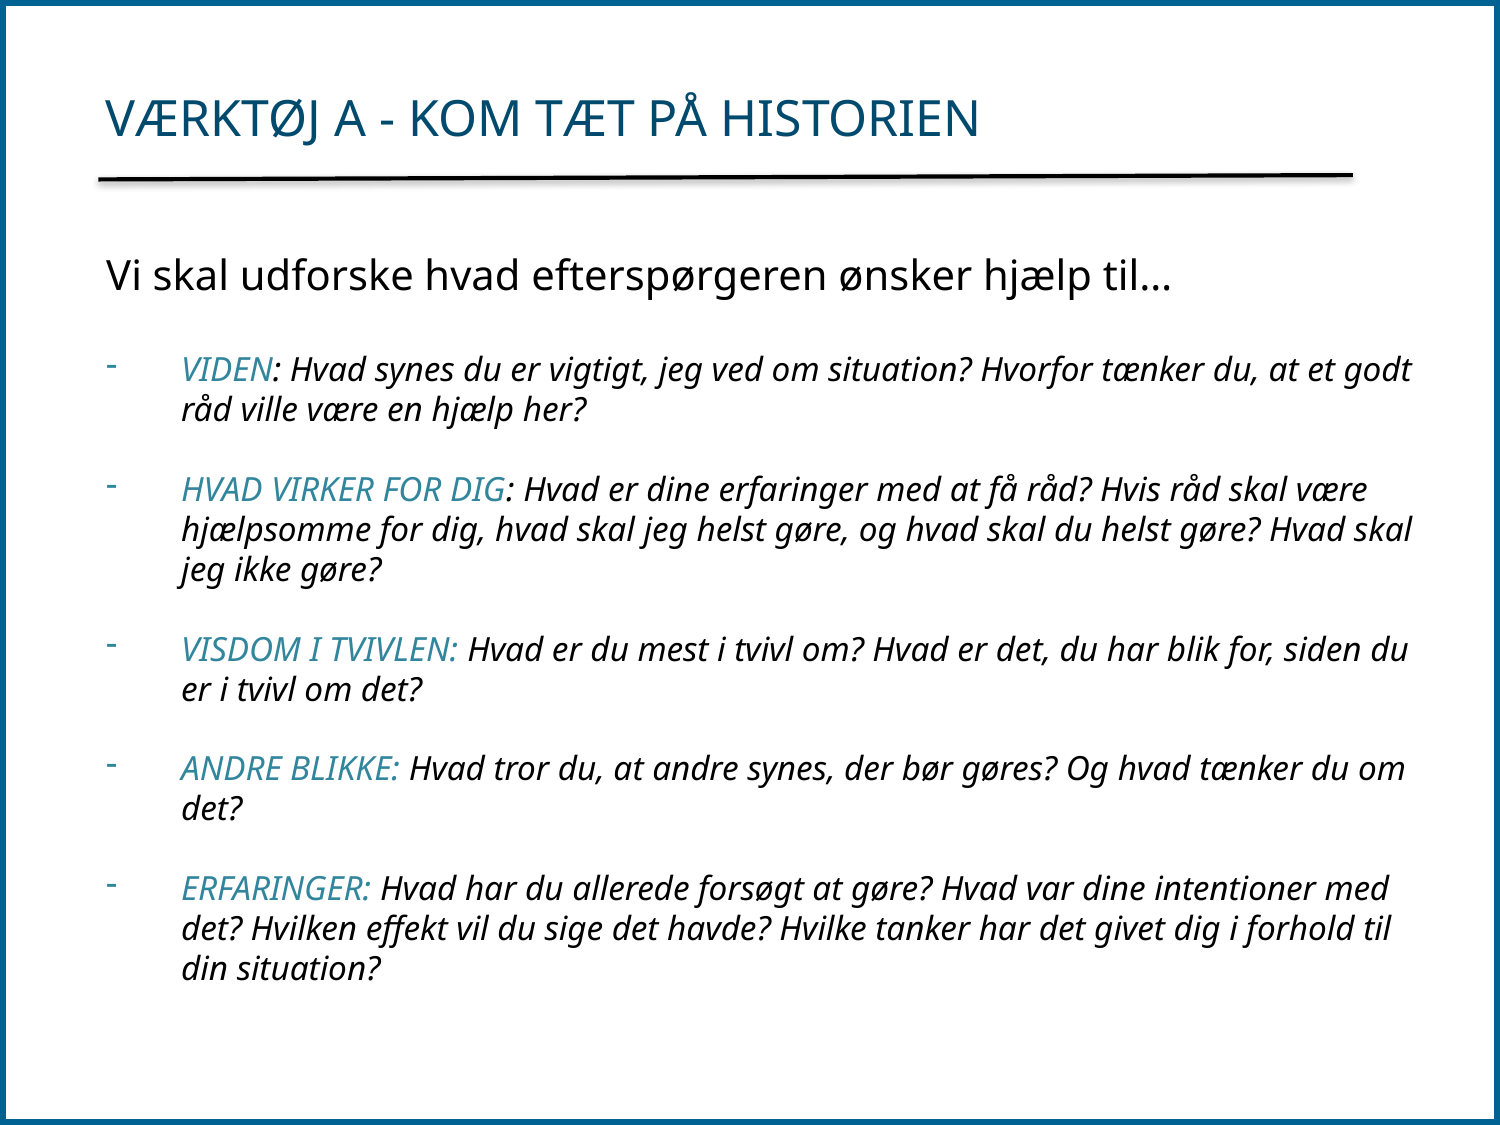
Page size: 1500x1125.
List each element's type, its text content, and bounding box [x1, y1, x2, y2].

title Værktøj a - Kom tæt på historien [97, 78, 1409, 172]
text_box Vi skal udforske hvad efterspørgeren ønsker hjælp til… VIDEN: Hvad synes du er vigtigt, jeg ved om situation? Hvorfor tænker du, at et godt råd ville være en hjælp her? HVAD VIRKER FOR DIG: Hvad er dine erfaringer med at få råd? Hvis råd skal være hjælpsomme for dig, hvad skal jeg helst gøre, og hvad skal du helst gøre? Hvad skal jeg ikke gøre? VISDOM I TVIVLEN: Hvad er du mest i tvivl om? Hvad er det, du har blik for, siden du er i tvivl om det? ANDRE BLIKKE: Hvad tror du, at andre synes, der bør gøres? Og hvad tænker du om det? ERFARINGER: Hvad har du allerede forsøgt at gøre? Hvad var dine intentioner med det? Hvilken effekt vil du sige det havde? Hvilke tanker har det givet dig i forhold til din situation? [98, 190, 1441, 1035]
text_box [98, 174, 1354, 180]
